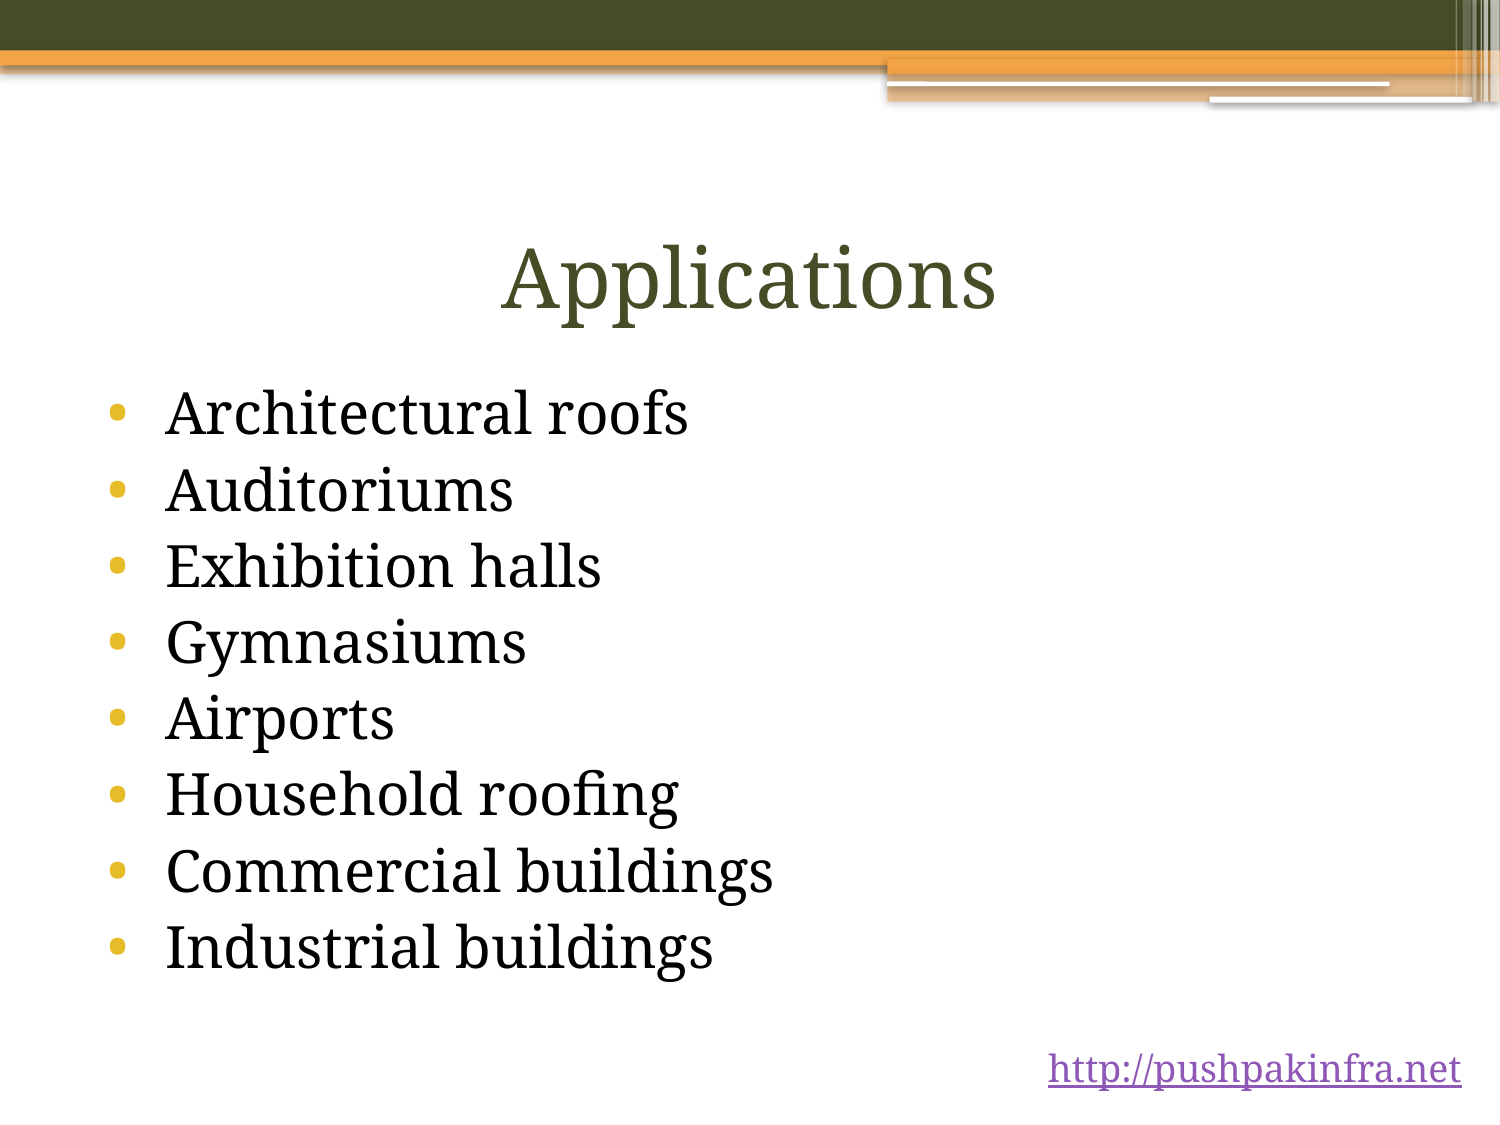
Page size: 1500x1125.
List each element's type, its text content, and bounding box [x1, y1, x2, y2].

title Applications [75, 187, 1425, 363]
text_box http://pushpakinfra.net [1033, 1037, 1477, 1104]
list Architectural roofs Auditoriums Exhibition halls Gymnasiums Airports Household roofing Commercial buildings Industrial buildings [75, 368, 1425, 1079]
